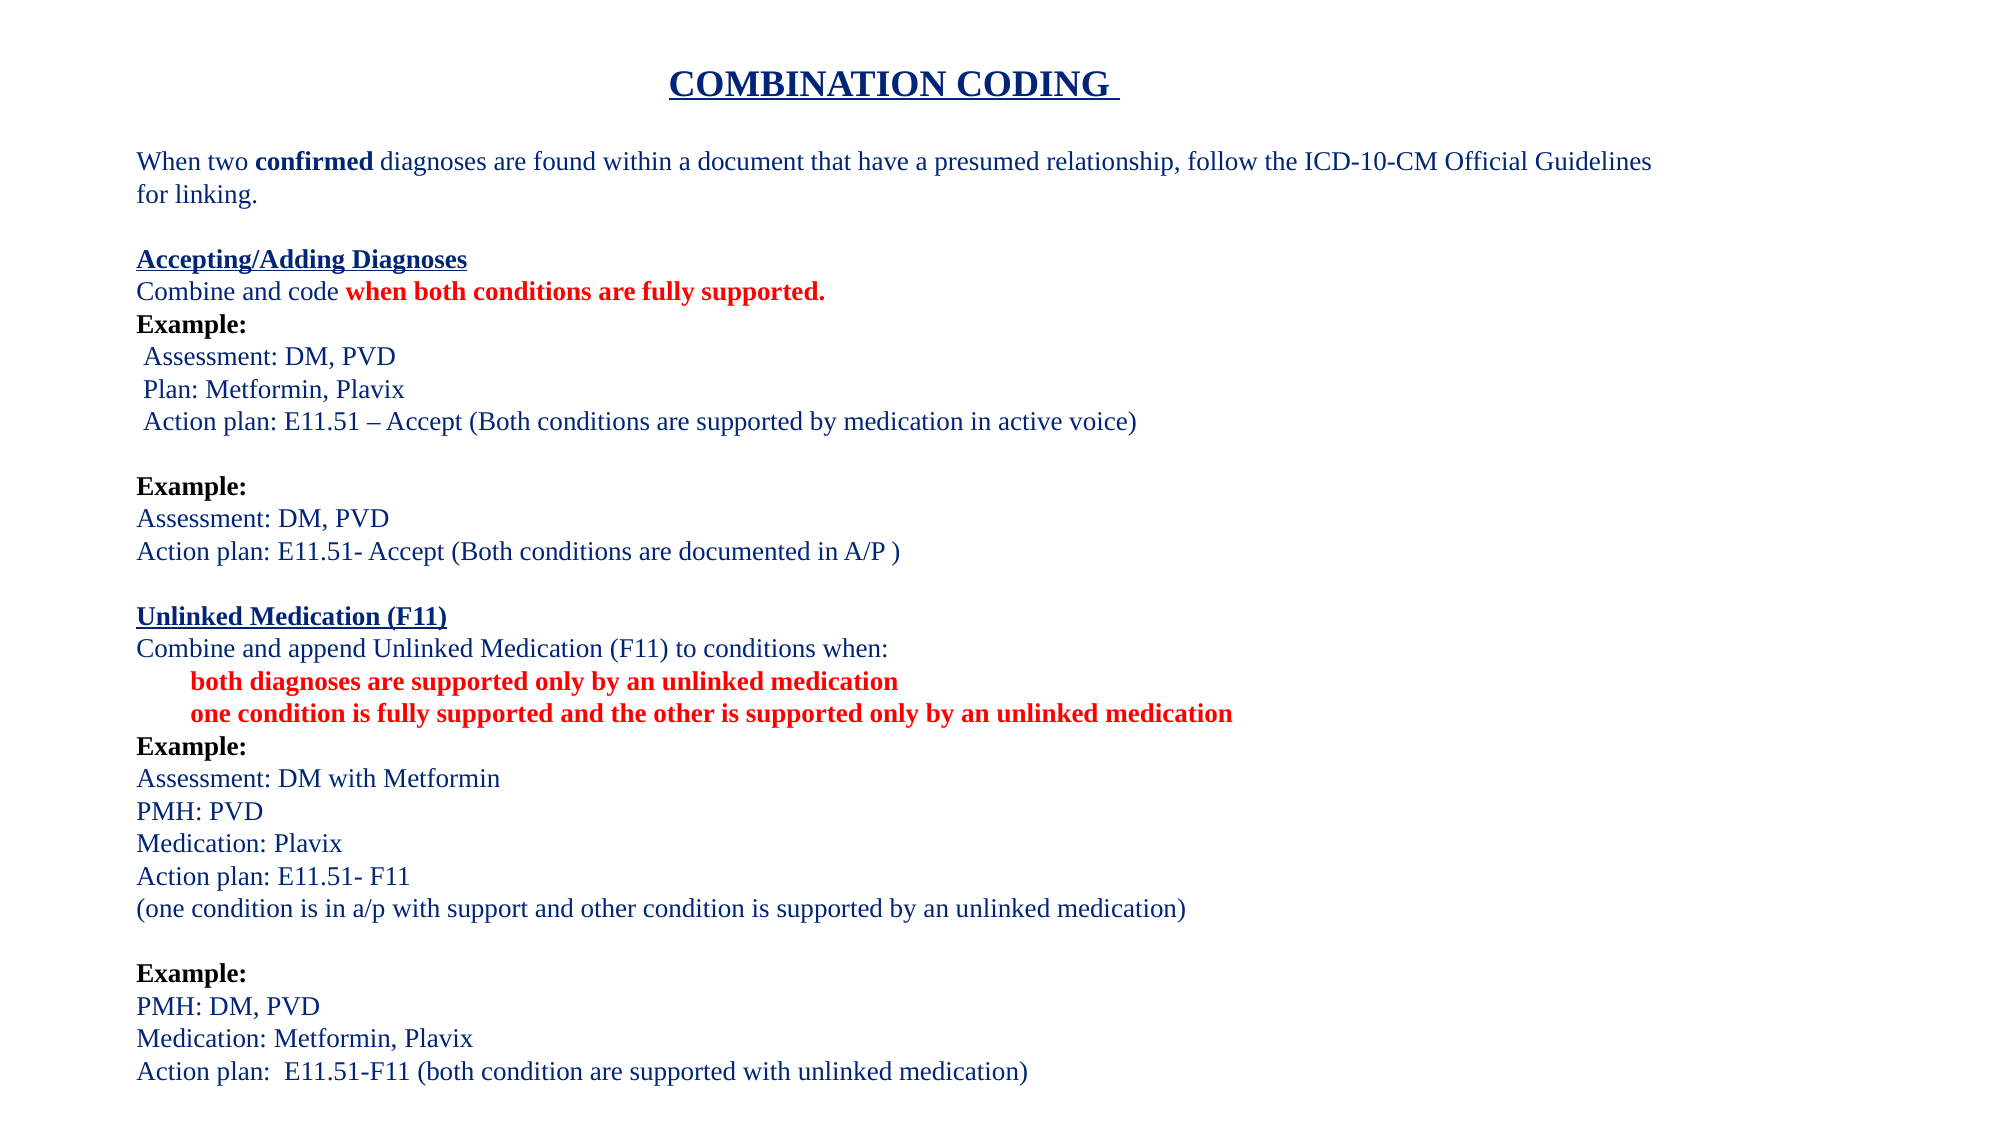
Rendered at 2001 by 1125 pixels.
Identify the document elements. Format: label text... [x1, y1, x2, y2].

text_box COMBINATION CODING When two confirmed diagnoses are found within a document that have a presumed relationship, follow the ICD-10-CM Official Guidelines for linking. Accepting/Adding Diagnoses Combine and code when both conditions are fully supported. Example: Assessment: DM, PVD Plan: Metformin, Plavix Action plan: E11.51 – Accept (Both conditions are supported by medication in active voice) Example: Assessment: DM, PVD Action plan: E11.51- Accept (Both conditions are documented in A/P ) Unlinked Medication (F11) Combine and append Unlinked Medication (F11) to conditions when: both diagnoses are supported only by an unlinked medication one condition is fully supported and the other is supported only by an unlinked medication Example: Assessment: DM with Metformin PMH: PVD Medication: Plavix Action plan: E11.51- F11 (one condition is in a/p with support and other condition is supported by an unlinked medication) Example: PMH: DM, PVD Medication: Metformin, Plavix Action plan: E11.51-F11 (both condition are supported with unlinked medication) [121, 51, 1672, 1125]
